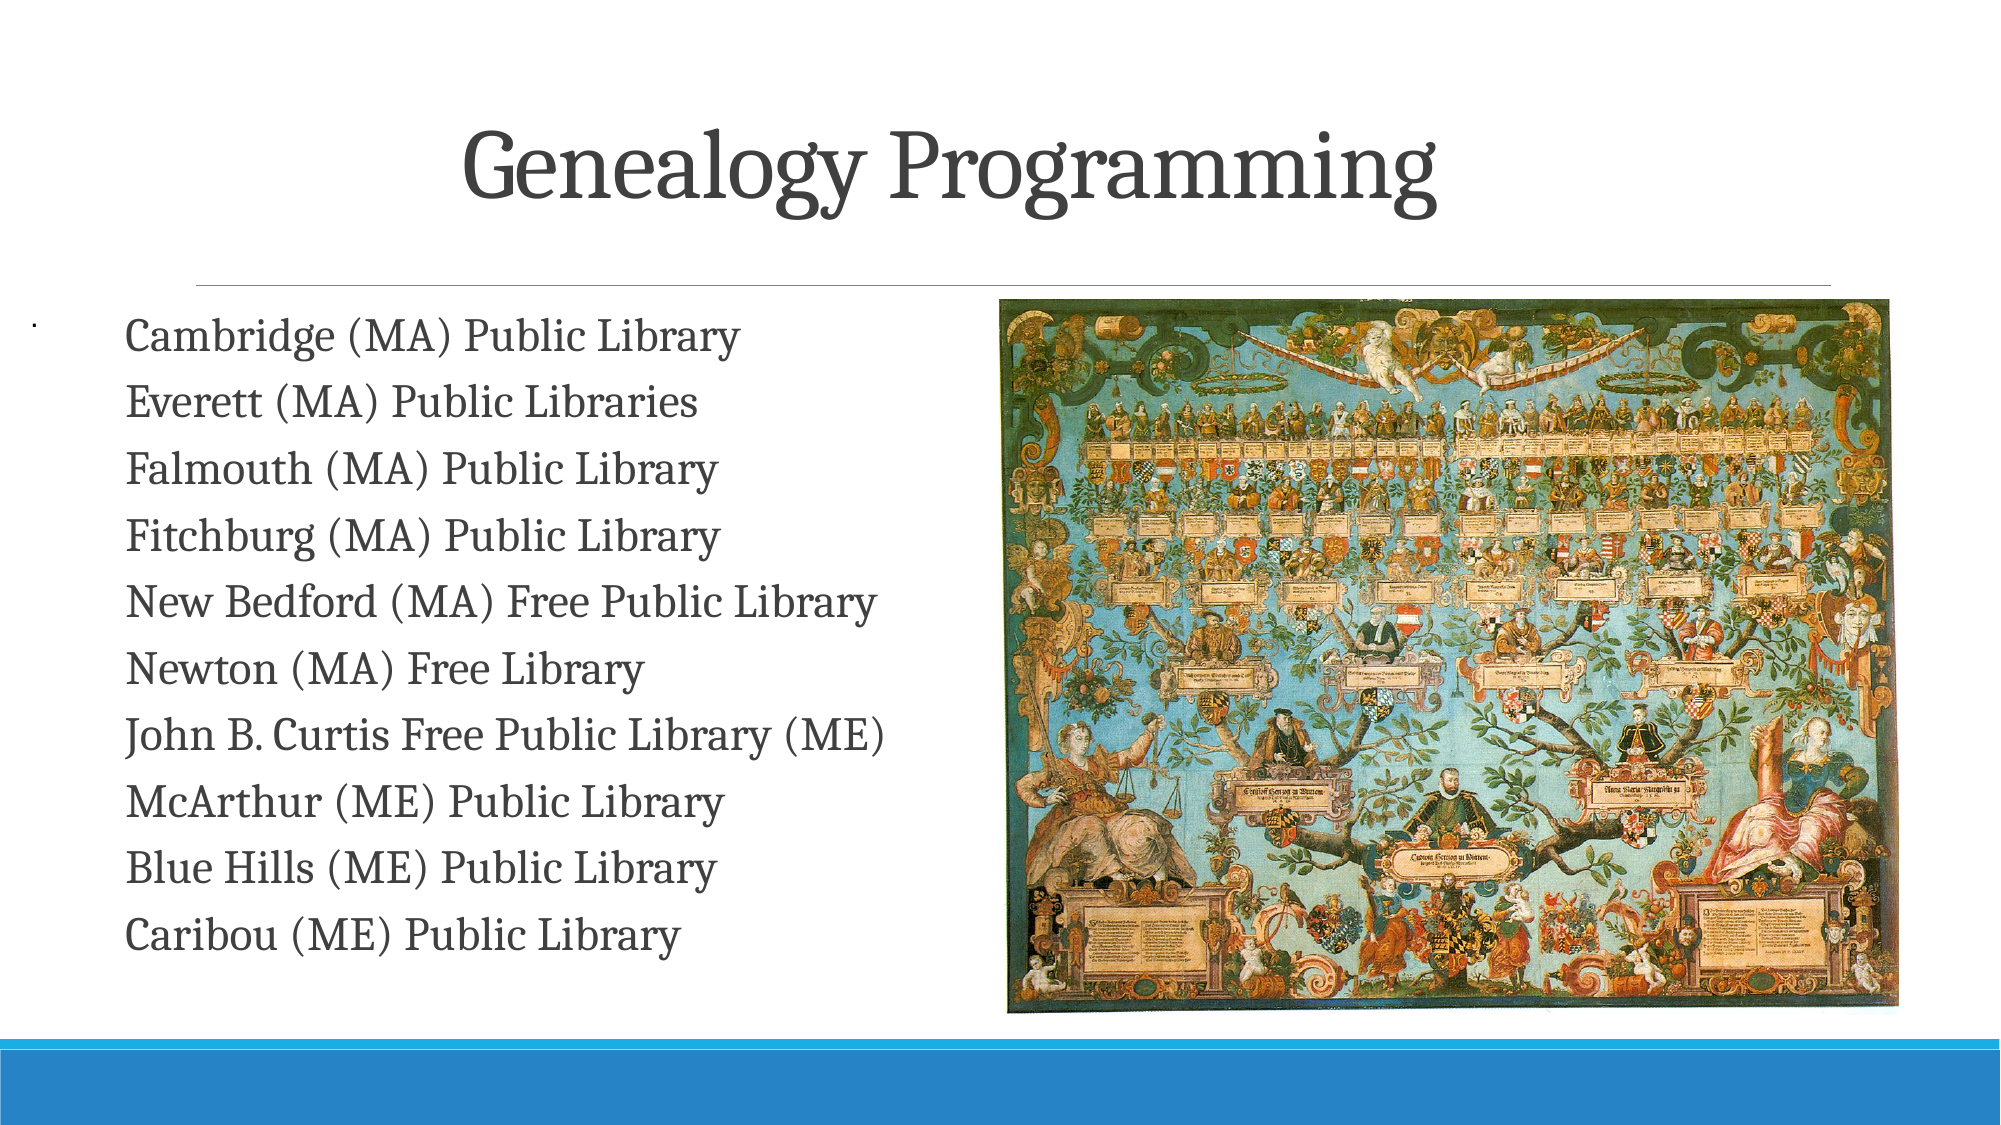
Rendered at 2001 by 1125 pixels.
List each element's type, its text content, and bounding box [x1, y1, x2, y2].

list Cambridge (MA) Public Library Everett (MA) Public Libraries Falmouth (MA) Public Library Fitchburg (MA) Public Library New Bedford (MA) Free Public Library Newton (MA) Free Library John B. Curtis Free Public Library (ME) McArthur (ME) Public Library Blue Hills (ME) Public Library Caribou (ME) Public Library [109, 302, 1000, 1021]
title Genealogy Programming [310, 59, 1591, 227]
picture [999, 299, 1899, 1015]
text_box . [14, 251, 69, 379]
